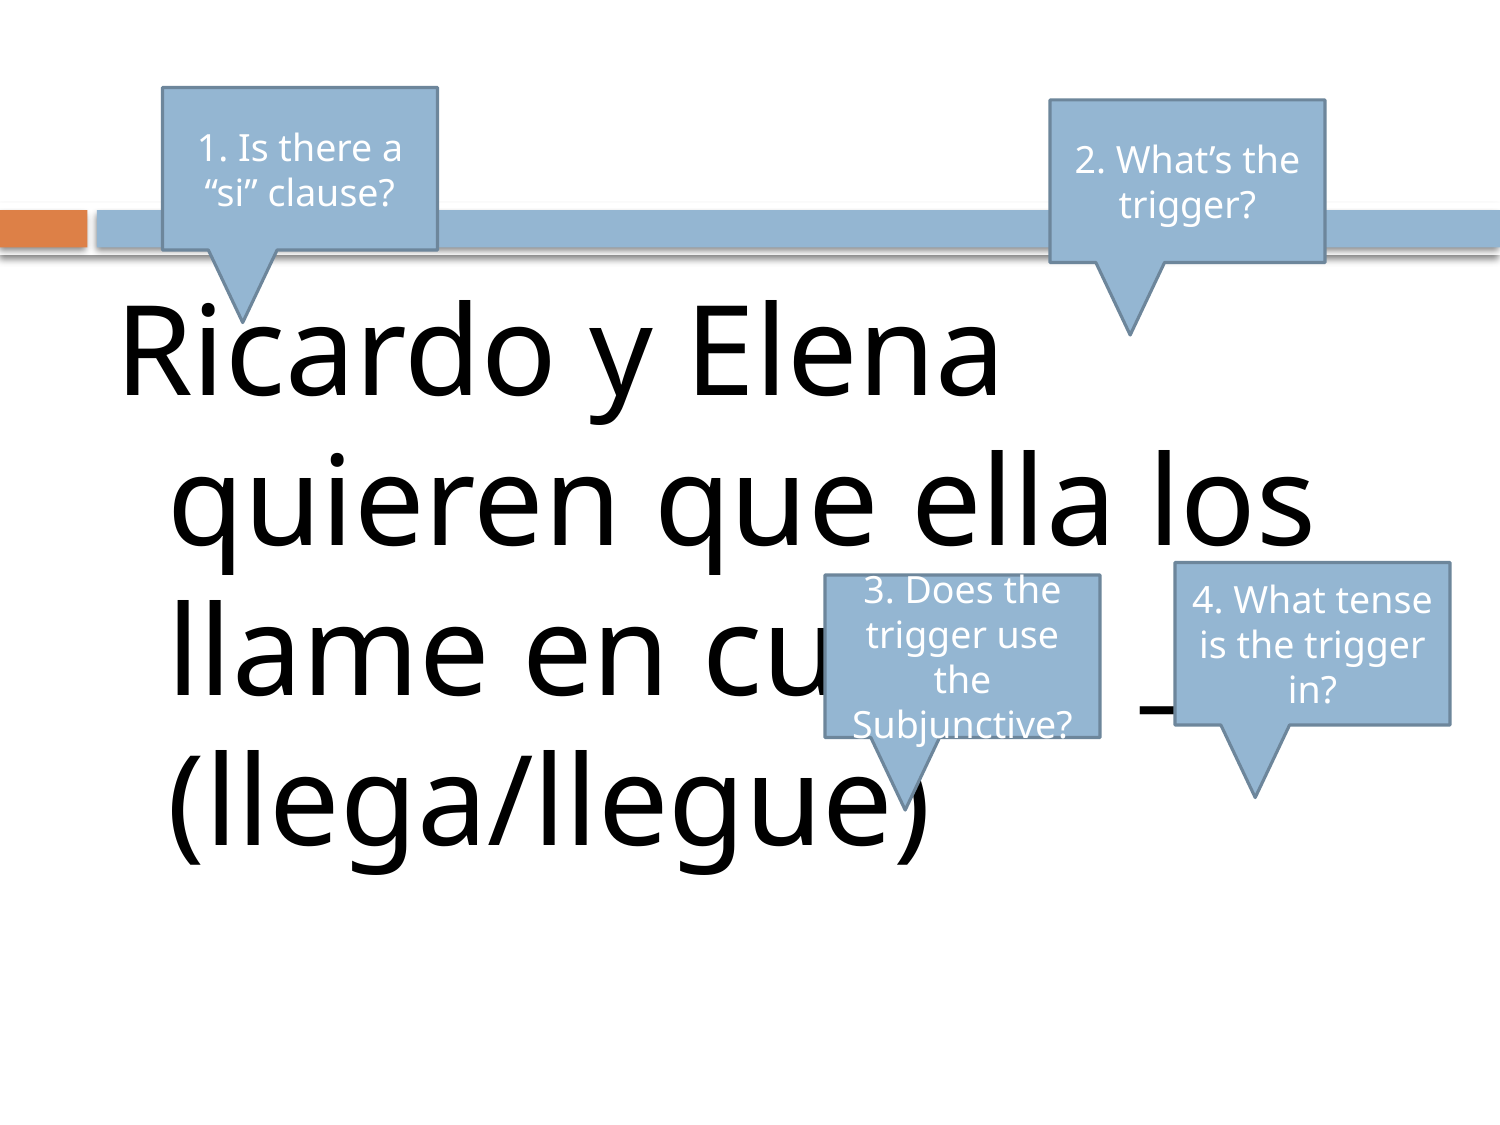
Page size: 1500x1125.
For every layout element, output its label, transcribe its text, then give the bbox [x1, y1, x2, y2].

text_box 1. Is there a “si” clause? [160, 85, 440, 325]
list Ricardo y Elena quieren que ella los llame en cuanto __ . (llega/llegue) [100, 262, 1438, 1000]
text_box 2. What’s the trigger? [1048, 98, 1327, 337]
text_box 3. Does the trigger use the Subjunctive? [823, 573, 1102, 812]
text_box 4. What tense is the trigger in? [1173, 560, 1452, 800]
